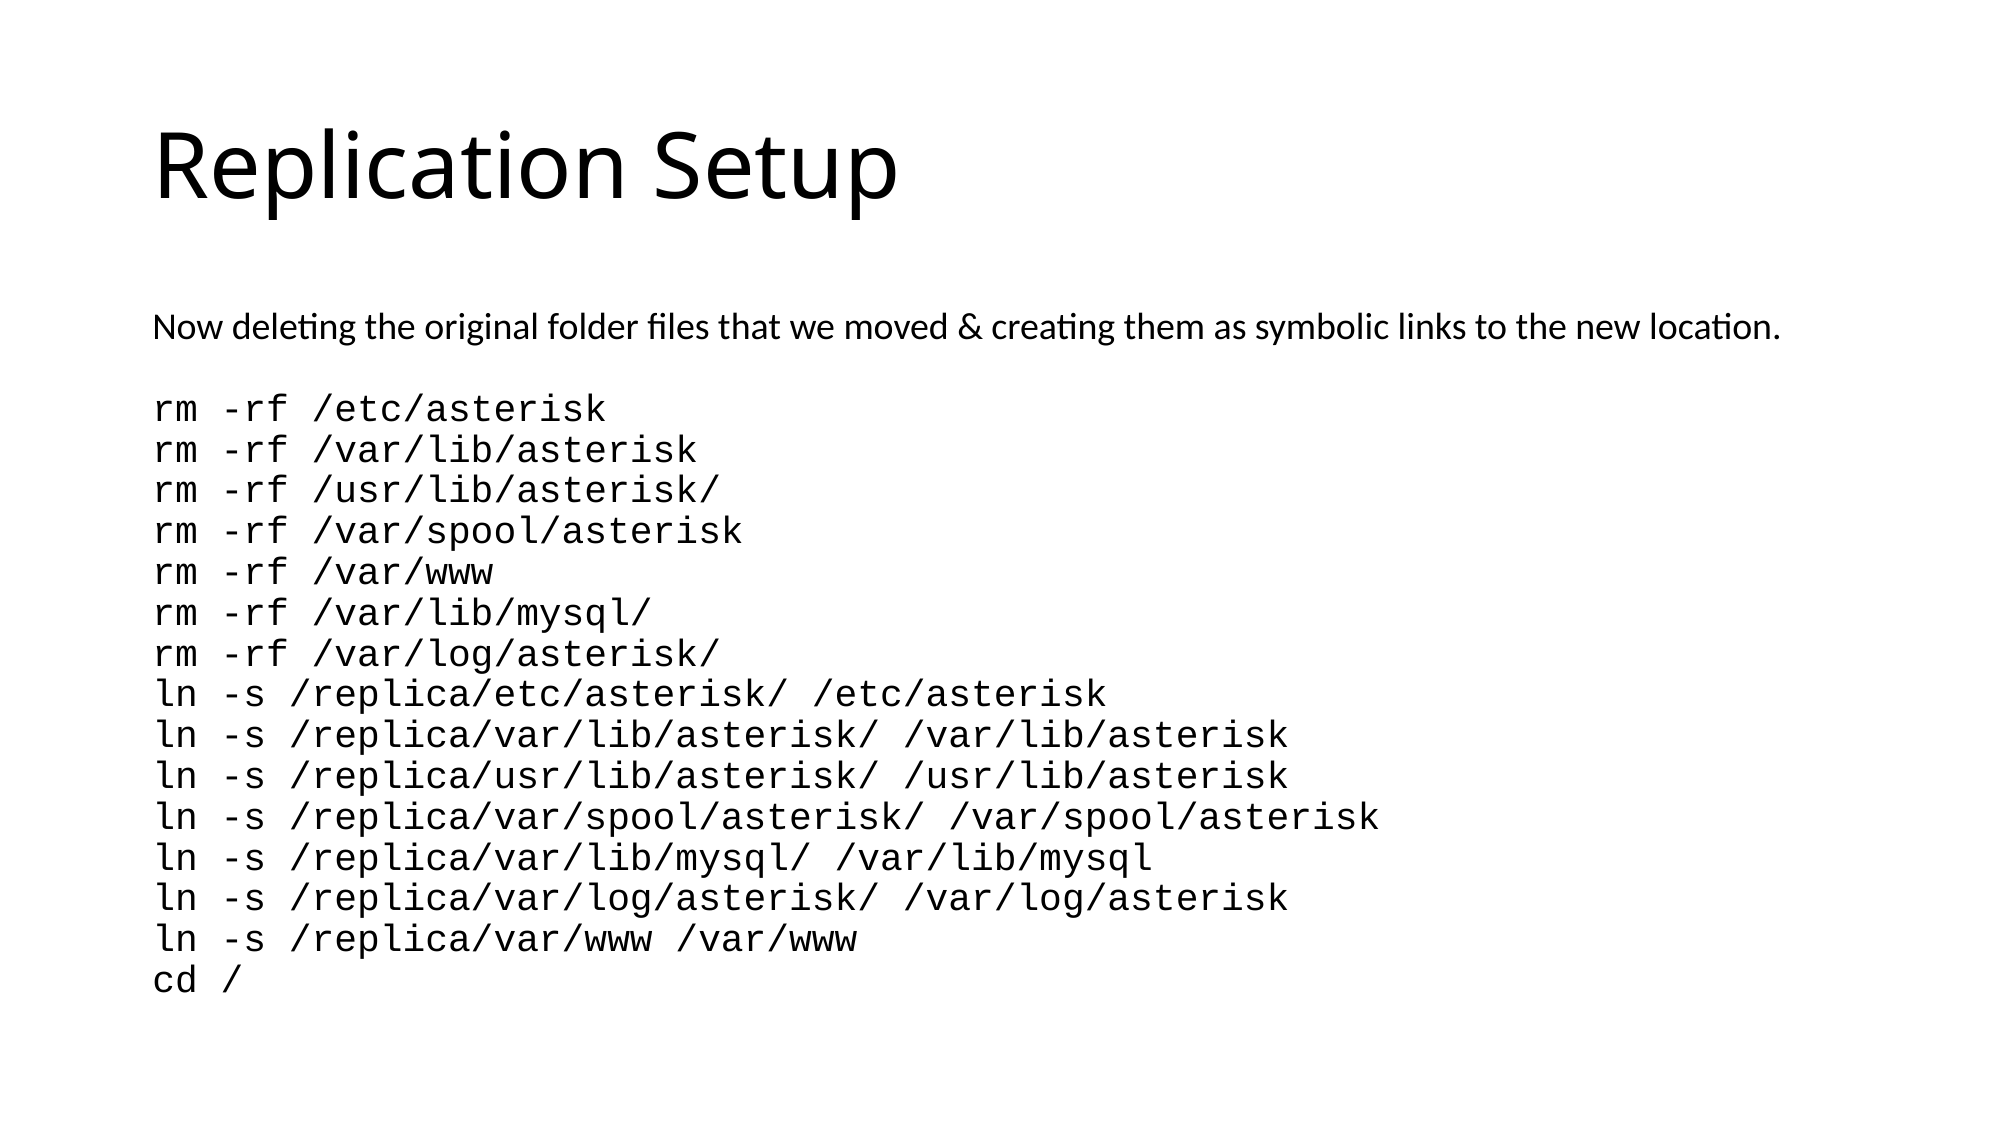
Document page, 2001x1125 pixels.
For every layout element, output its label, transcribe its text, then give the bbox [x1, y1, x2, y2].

title Replication Setup [137, 59, 1863, 278]
list Now deleting the original folder files that we moved & creating them as symbolic links to the new location. rm -rf /etc/asterisk rm -rf /var/lib/asterisk rm -rf /usr/lib/asterisk/ rm -rf /var/spool/asterisk rm -rf /var/www rm -rf /var/lib/mysql/ rm -rf /var/log/asterisk/ ln -s /replica/etc/asterisk/ /etc/asterisk ln -s /replica/var/lib/asterisk/ /var/lib/asterisk ln -s /replica/usr/lib/asterisk/ /usr/lib/asterisk ln -s /replica/var/spool/asterisk/ /var/spool/asterisk ln -s /replica/var/lib/mysql/ /var/lib/mysql ln -s /replica/var/log/asterisk/ /var/log/asterisk ln -s /replica/var/www /var/www cd / [137, 299, 1863, 1014]
